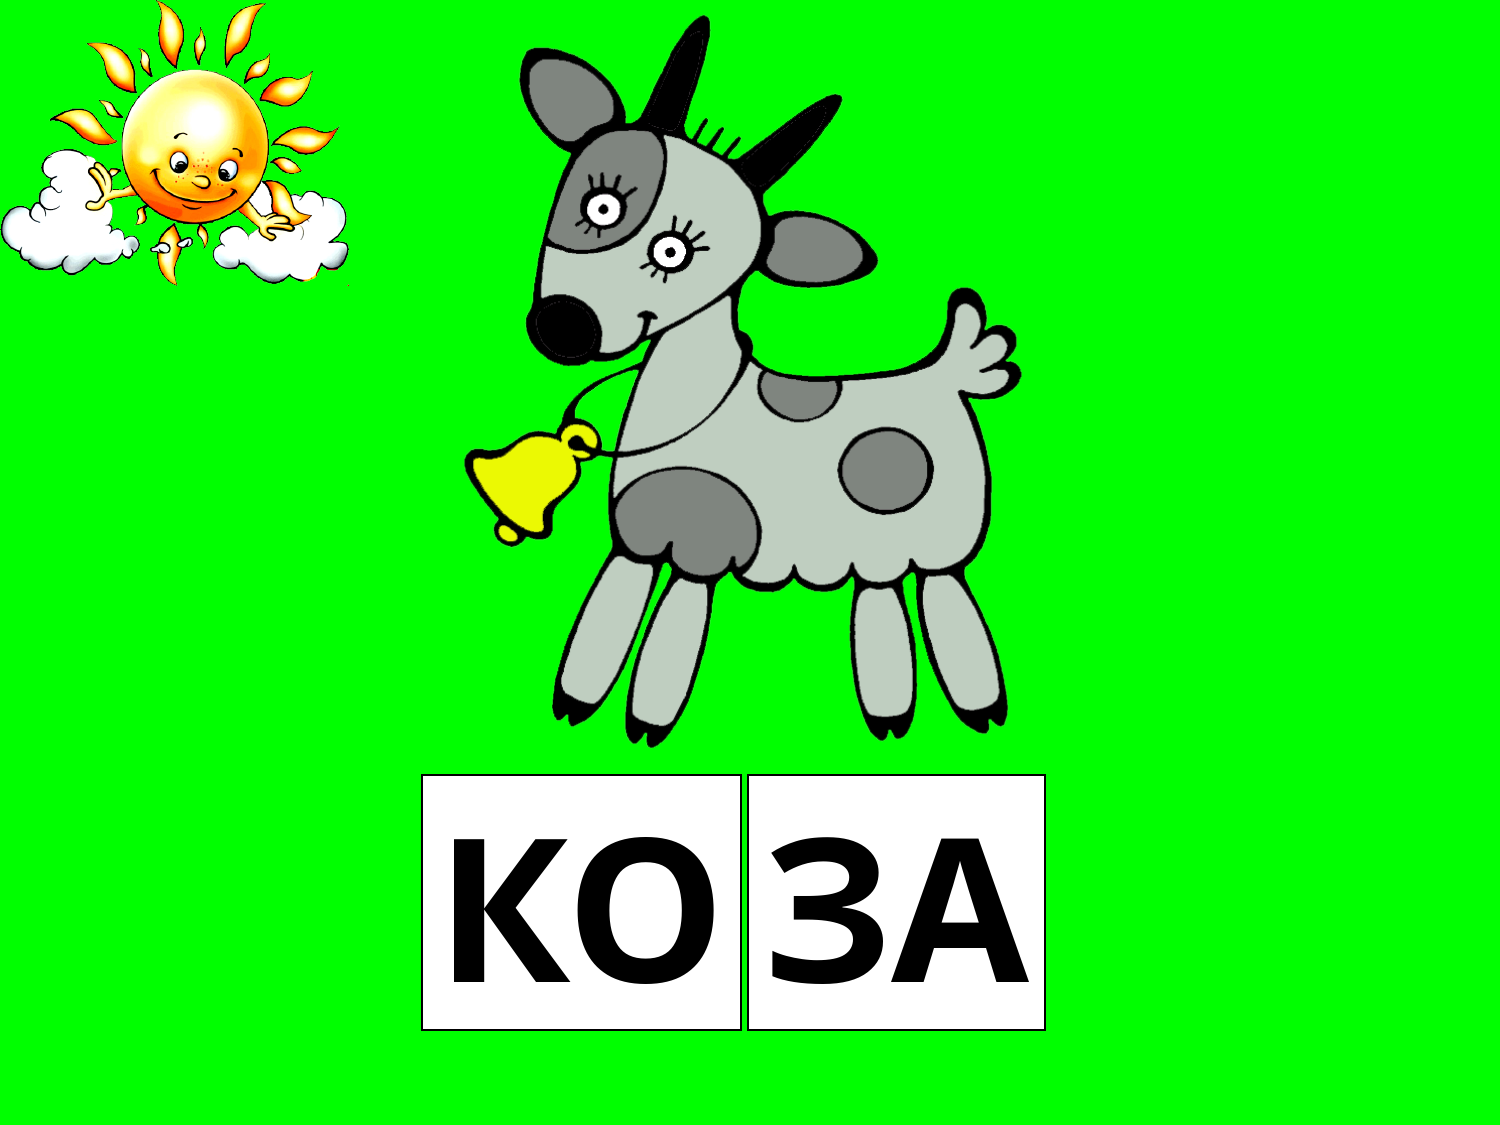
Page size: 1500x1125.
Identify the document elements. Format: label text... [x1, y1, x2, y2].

text_box ЗА [747, 774, 1045, 1030]
picture [441, 0, 1046, 764]
text_box КО [421, 774, 742, 1030]
picture [0, 0, 349, 286]
